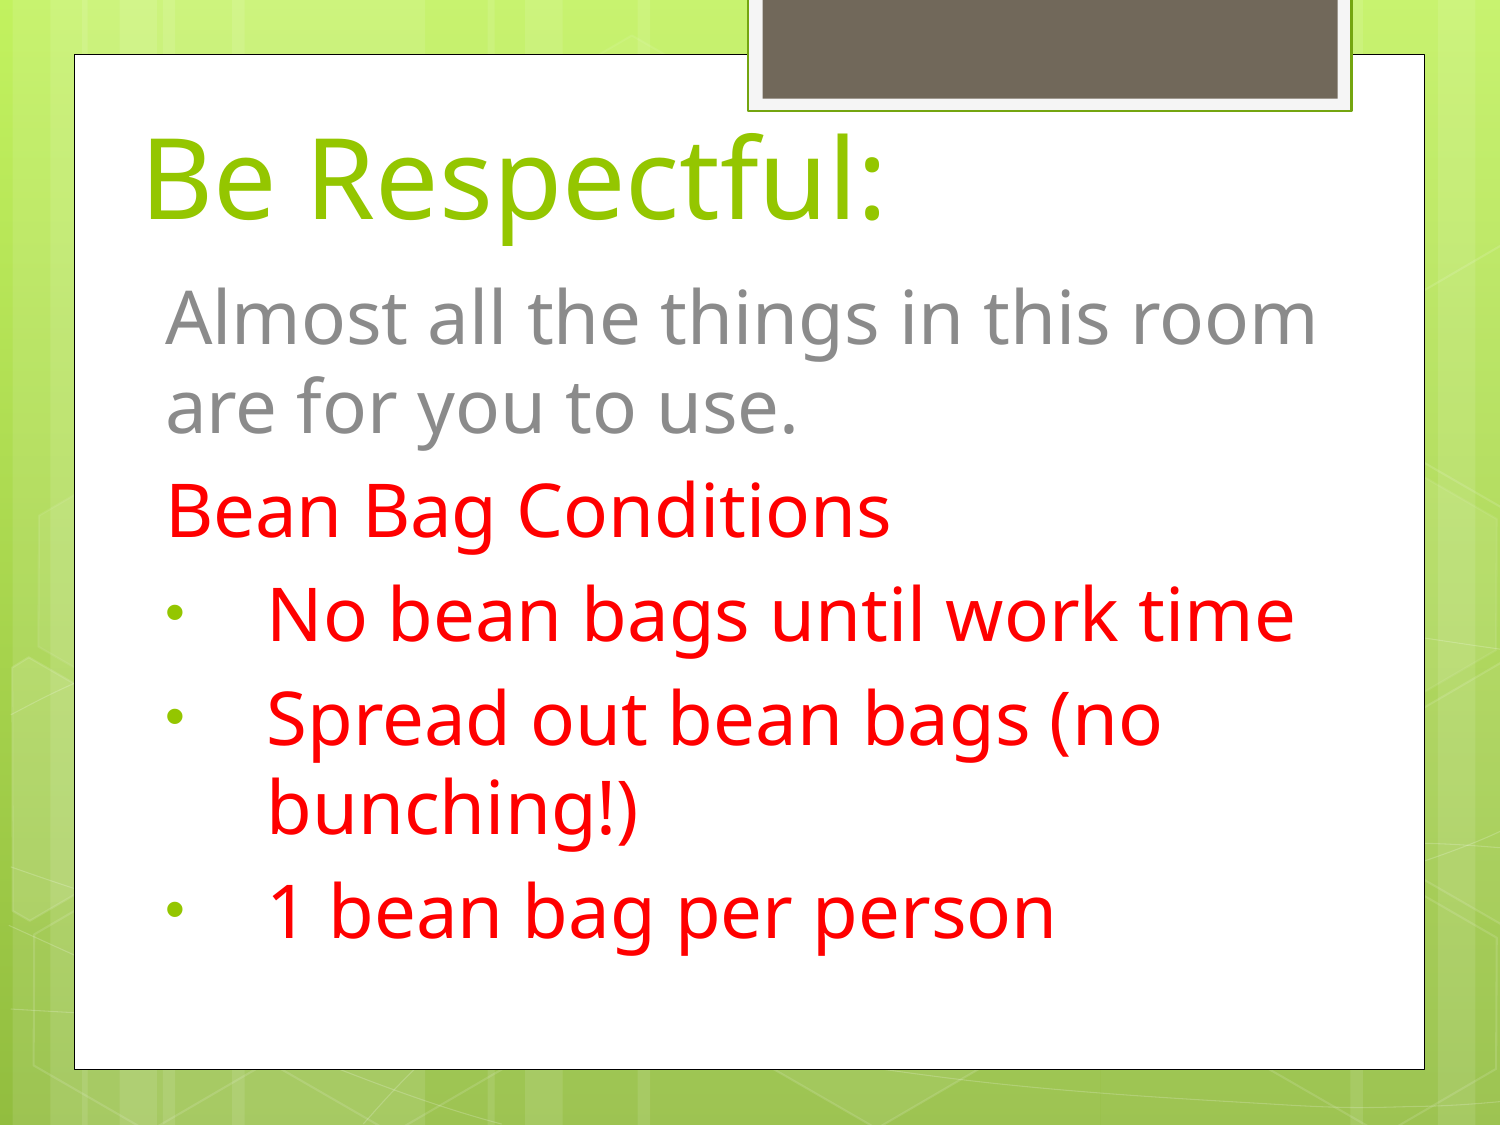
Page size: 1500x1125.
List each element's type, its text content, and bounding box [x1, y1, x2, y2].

title Be Respectful: [125, 99, 1214, 250]
list Almost all the things in this room are for you to use. Bean Bag Conditions No bean bags until work time Spread out bean bags (no bunching!) 1 bean bag per person [150, 262, 1350, 1025]
